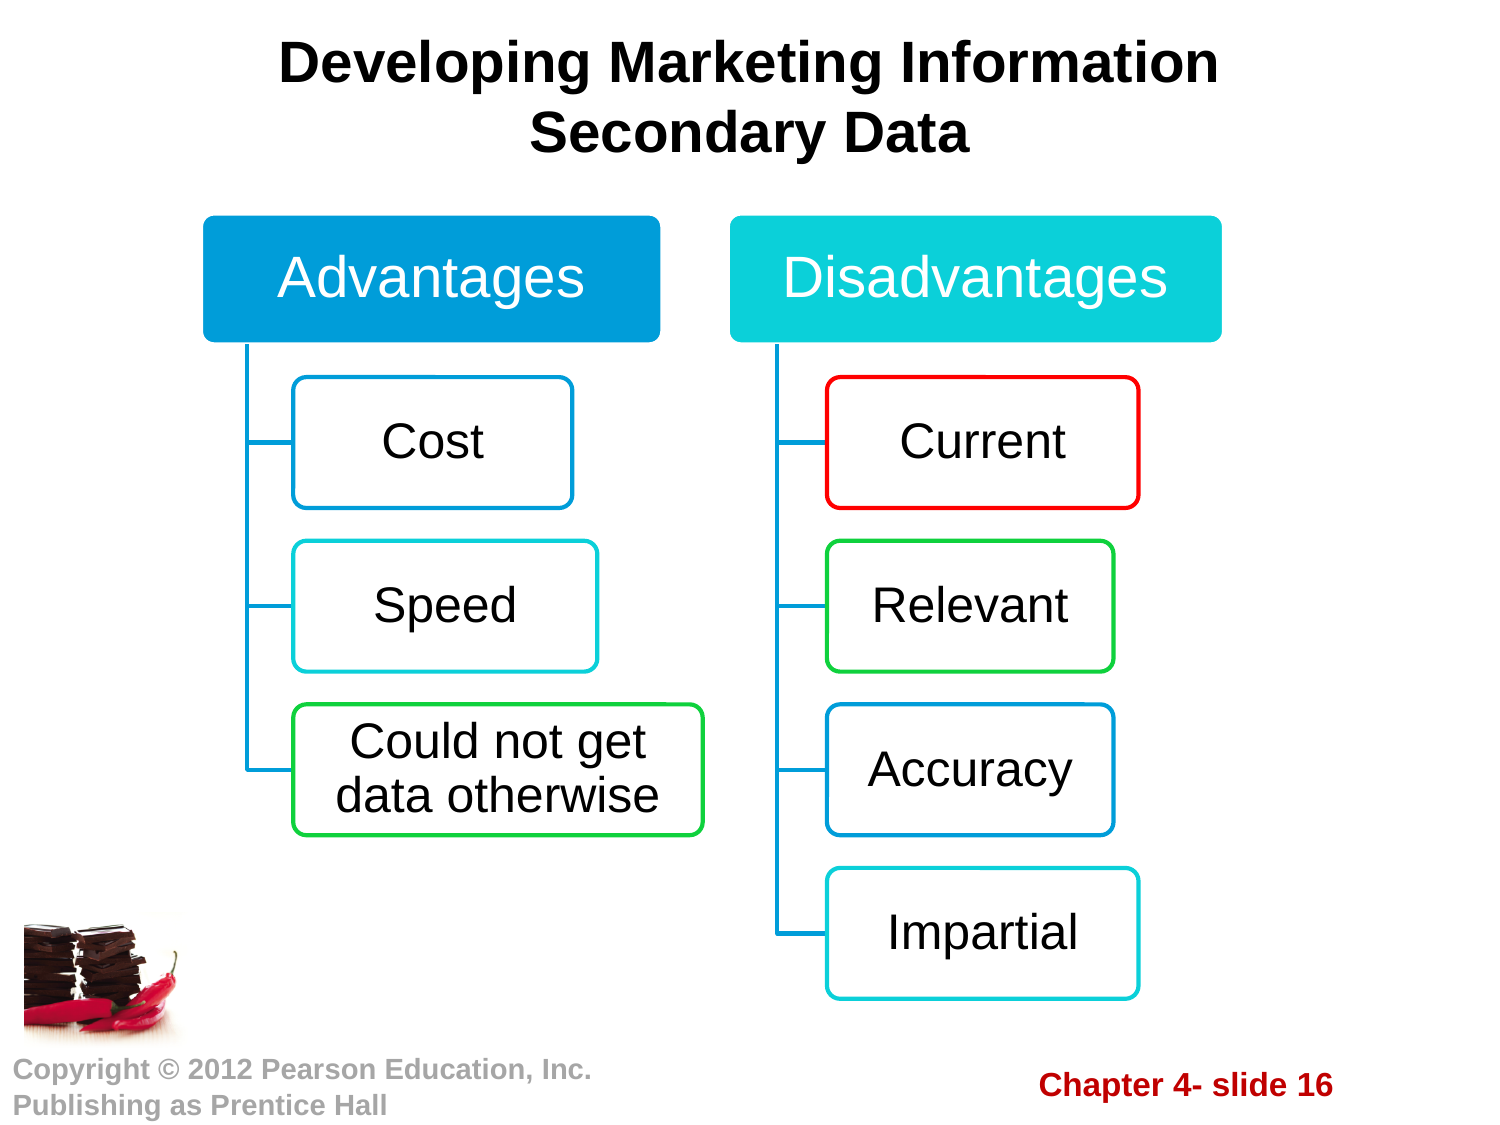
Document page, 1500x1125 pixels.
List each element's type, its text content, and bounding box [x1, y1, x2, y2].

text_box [199, 212, 1226, 1001]
picture [24, 912, 191, 1050]
title Developing Marketing Information Secondary Data [112, 0, 1388, 188]
